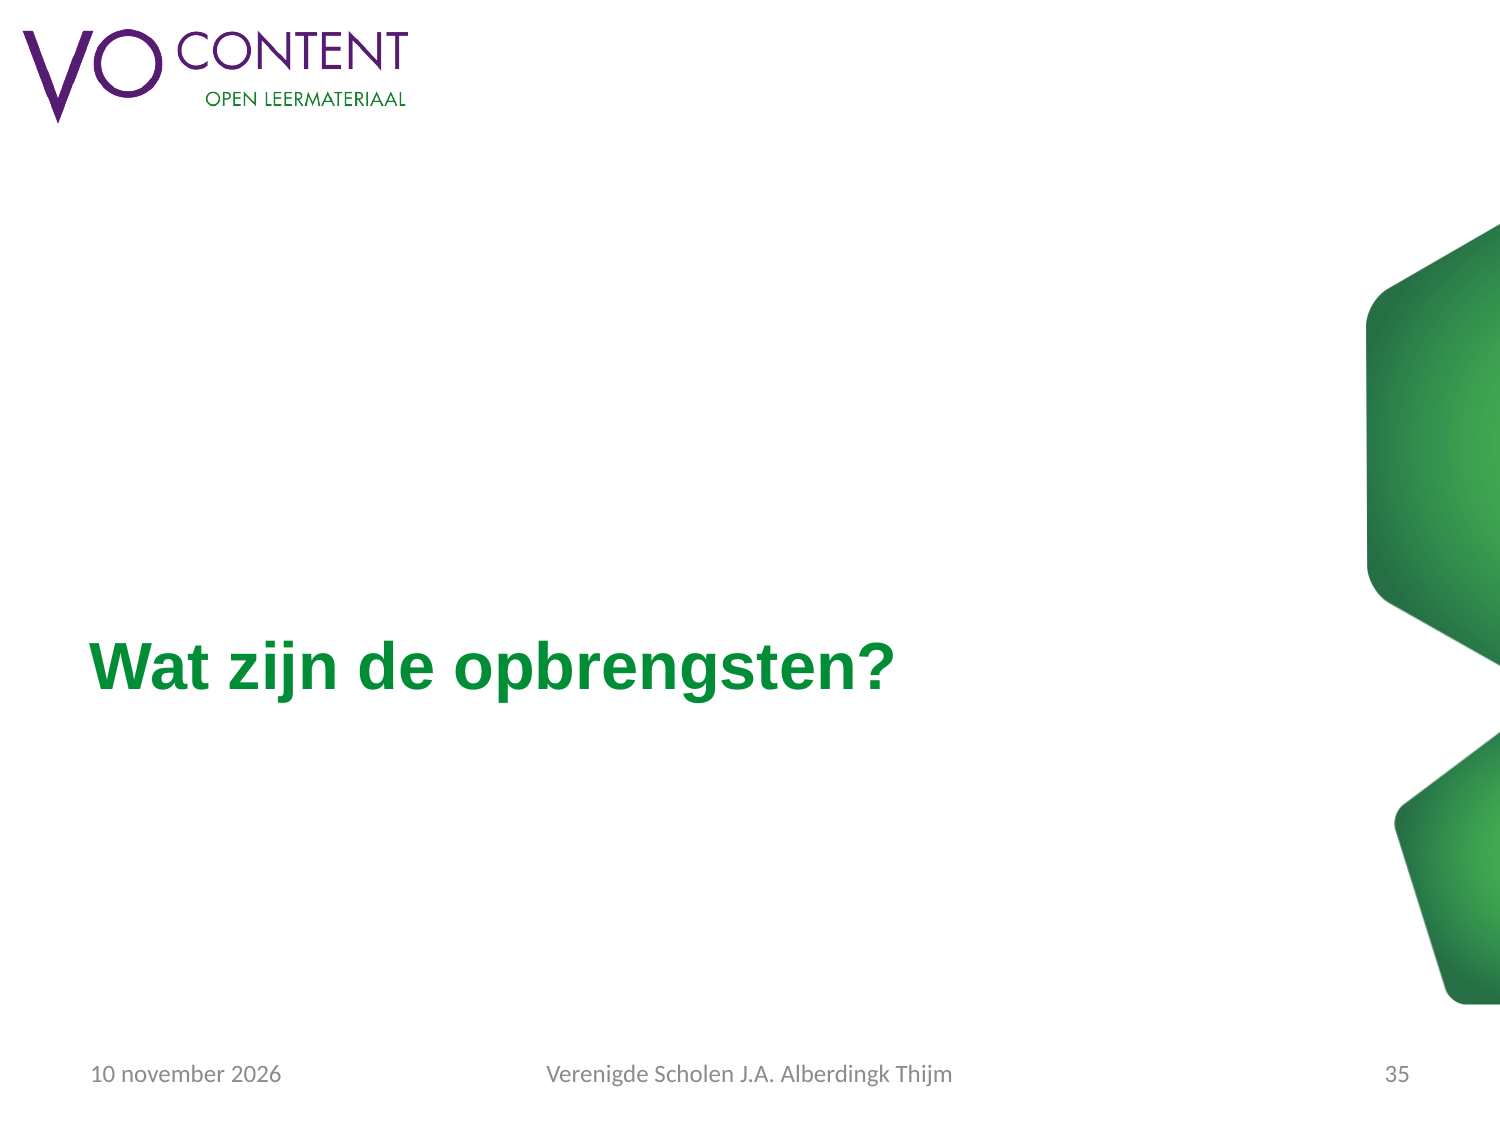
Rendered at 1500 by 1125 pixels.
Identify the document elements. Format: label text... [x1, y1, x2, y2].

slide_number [75, 1042, 425, 1103]
slide_number 35 [1074, 1042, 1425, 1103]
list Wat zijn de opbrengsten? [75, 615, 1239, 947]
footer Verenigde Scholen J.A. Alberdingk Thijm [512, 1042, 988, 1103]
picture [22, 29, 408, 124]
picture [1366, 222, 1500, 1005]
